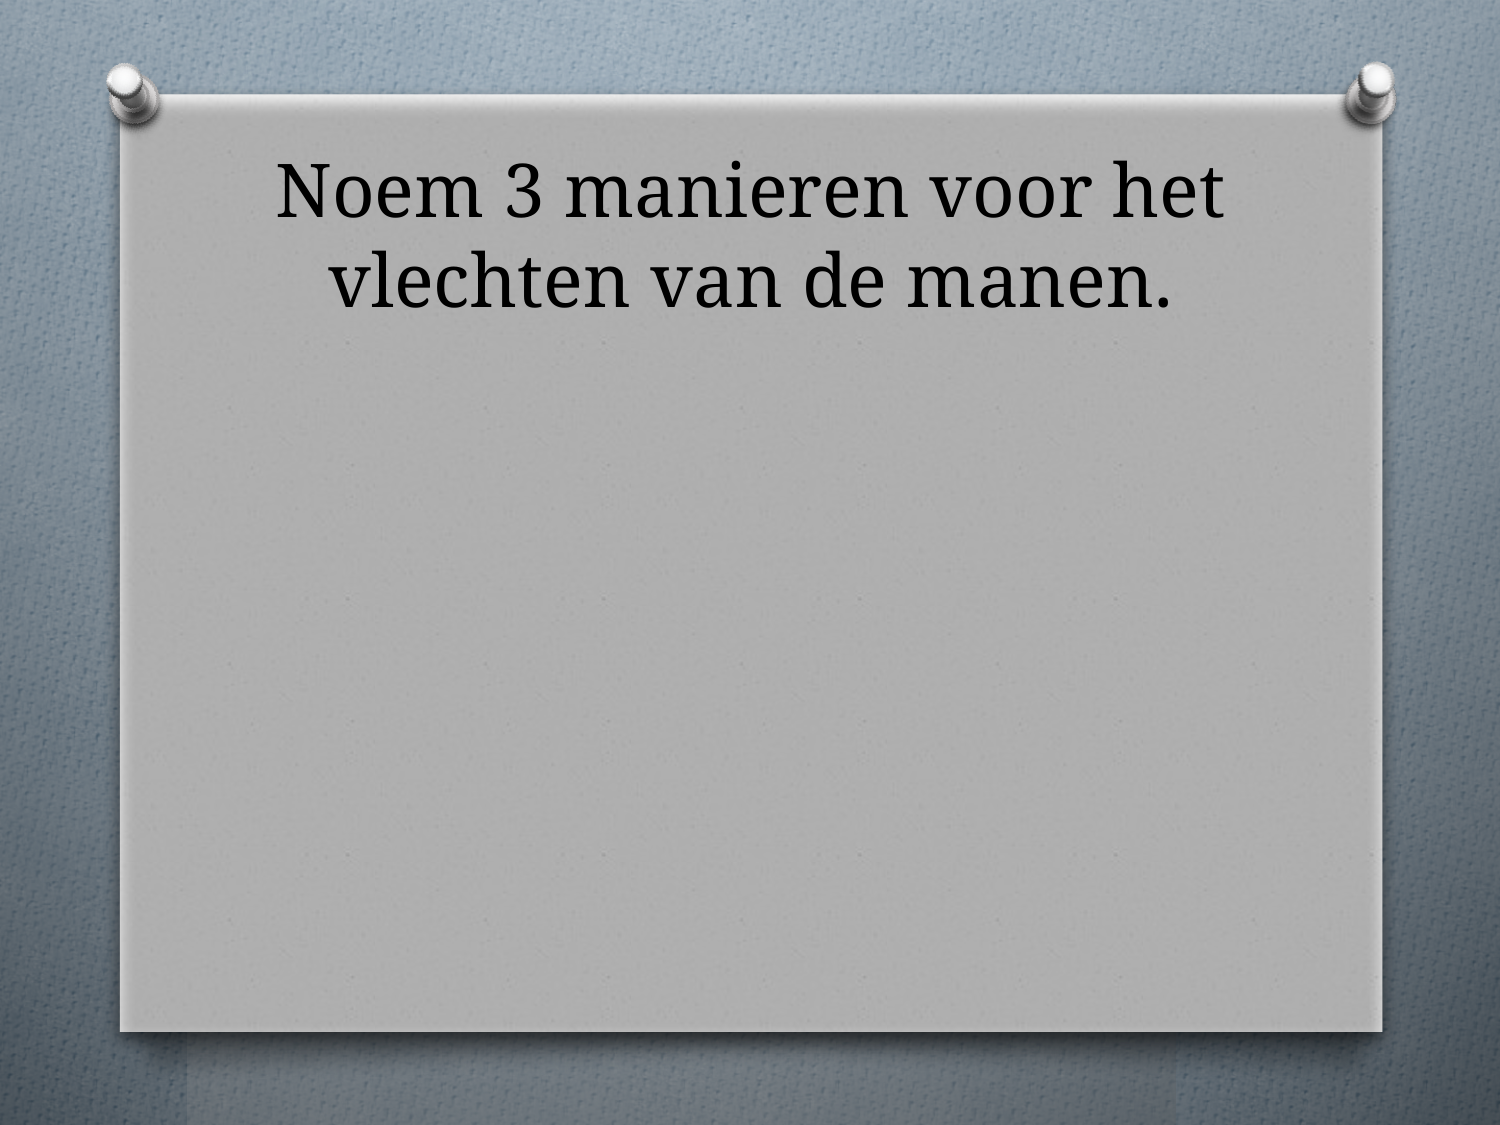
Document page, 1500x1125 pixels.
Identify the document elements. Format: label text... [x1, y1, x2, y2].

picture [75, 29, 198, 153]
picture [1317, 35, 1439, 156]
title Noem 3 manieren voor het vlechten van de manen. [179, 134, 1323, 332]
